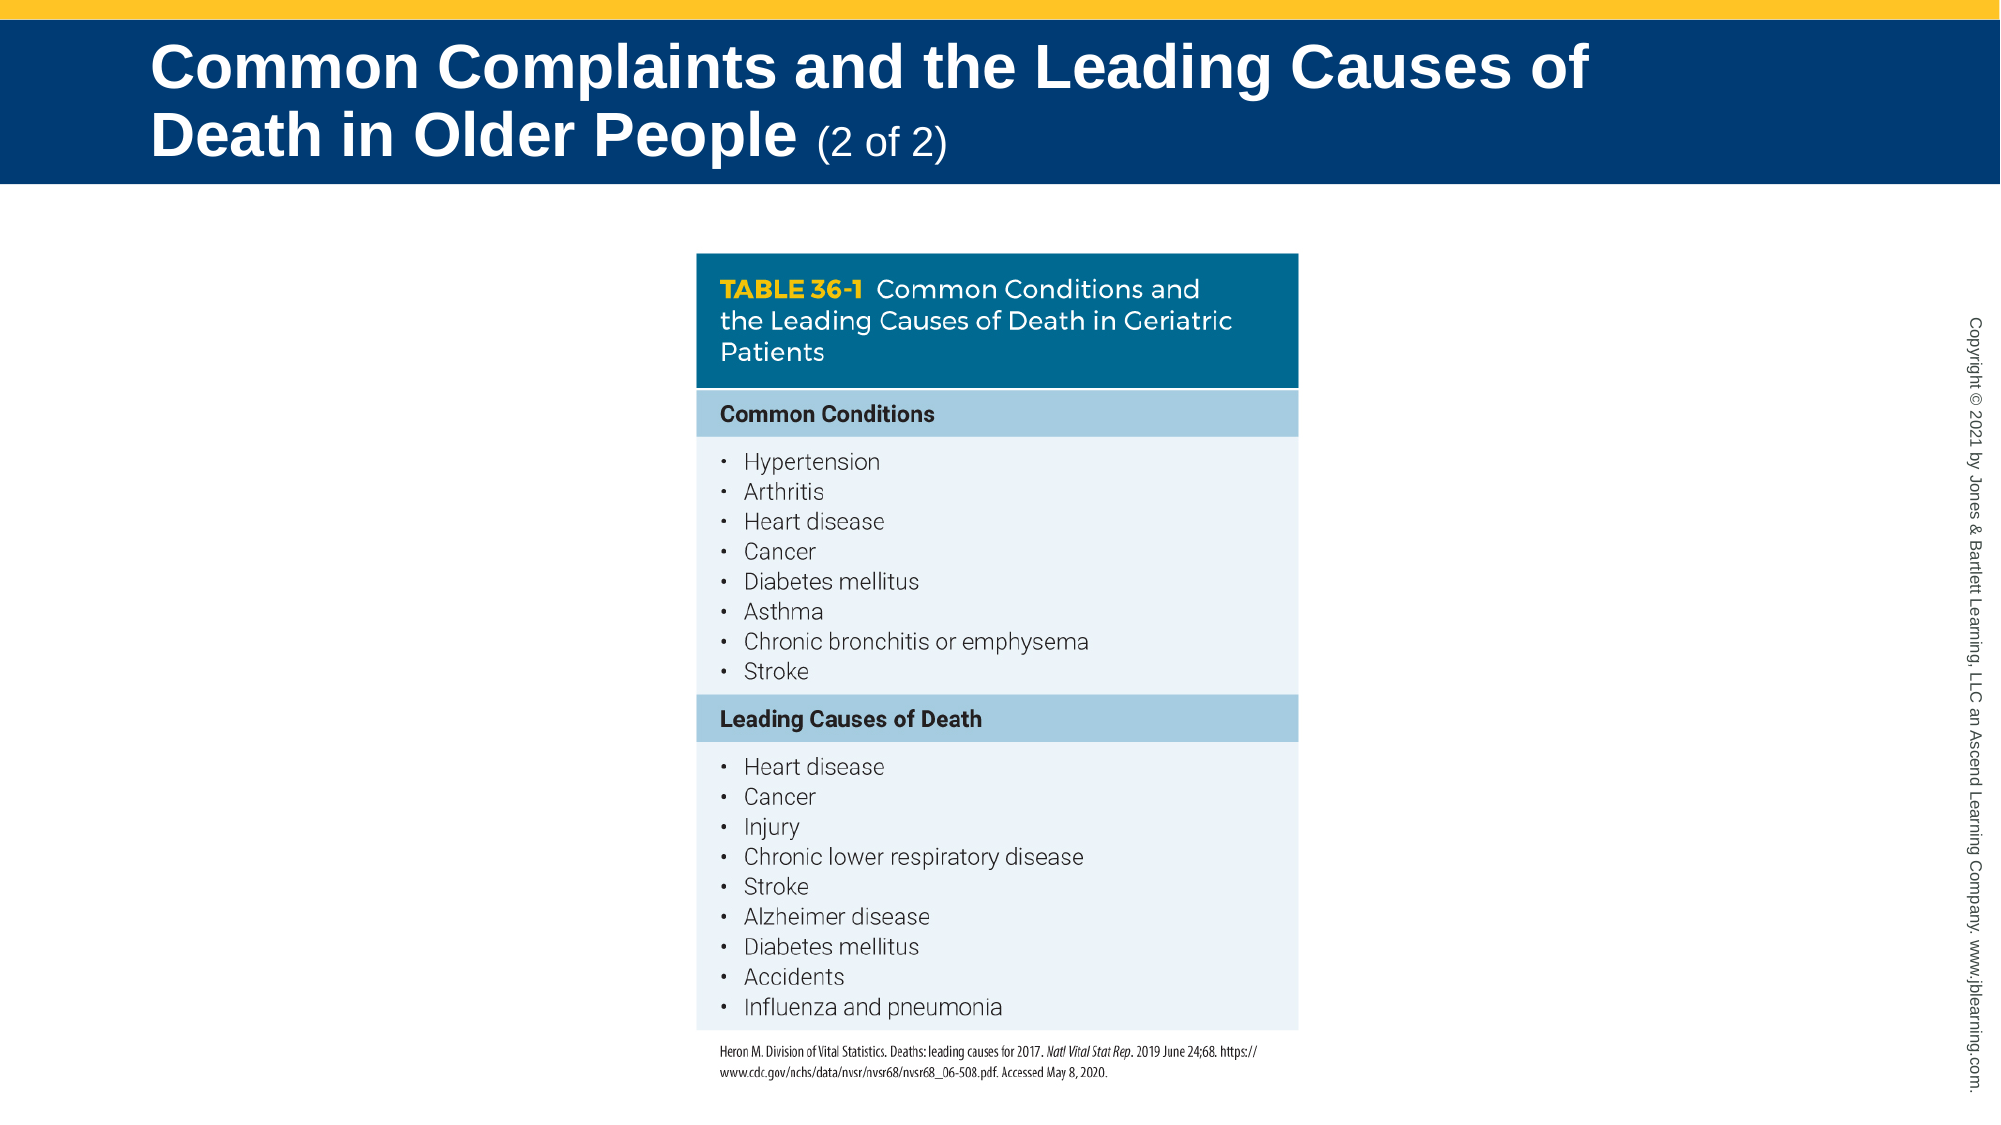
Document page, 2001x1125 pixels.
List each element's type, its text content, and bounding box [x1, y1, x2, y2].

title Common Complaints and the Leading Causes of Death in Older People (2 of 2) [0, 19, 2000, 185]
picture [687, 246, 1305, 1092]
